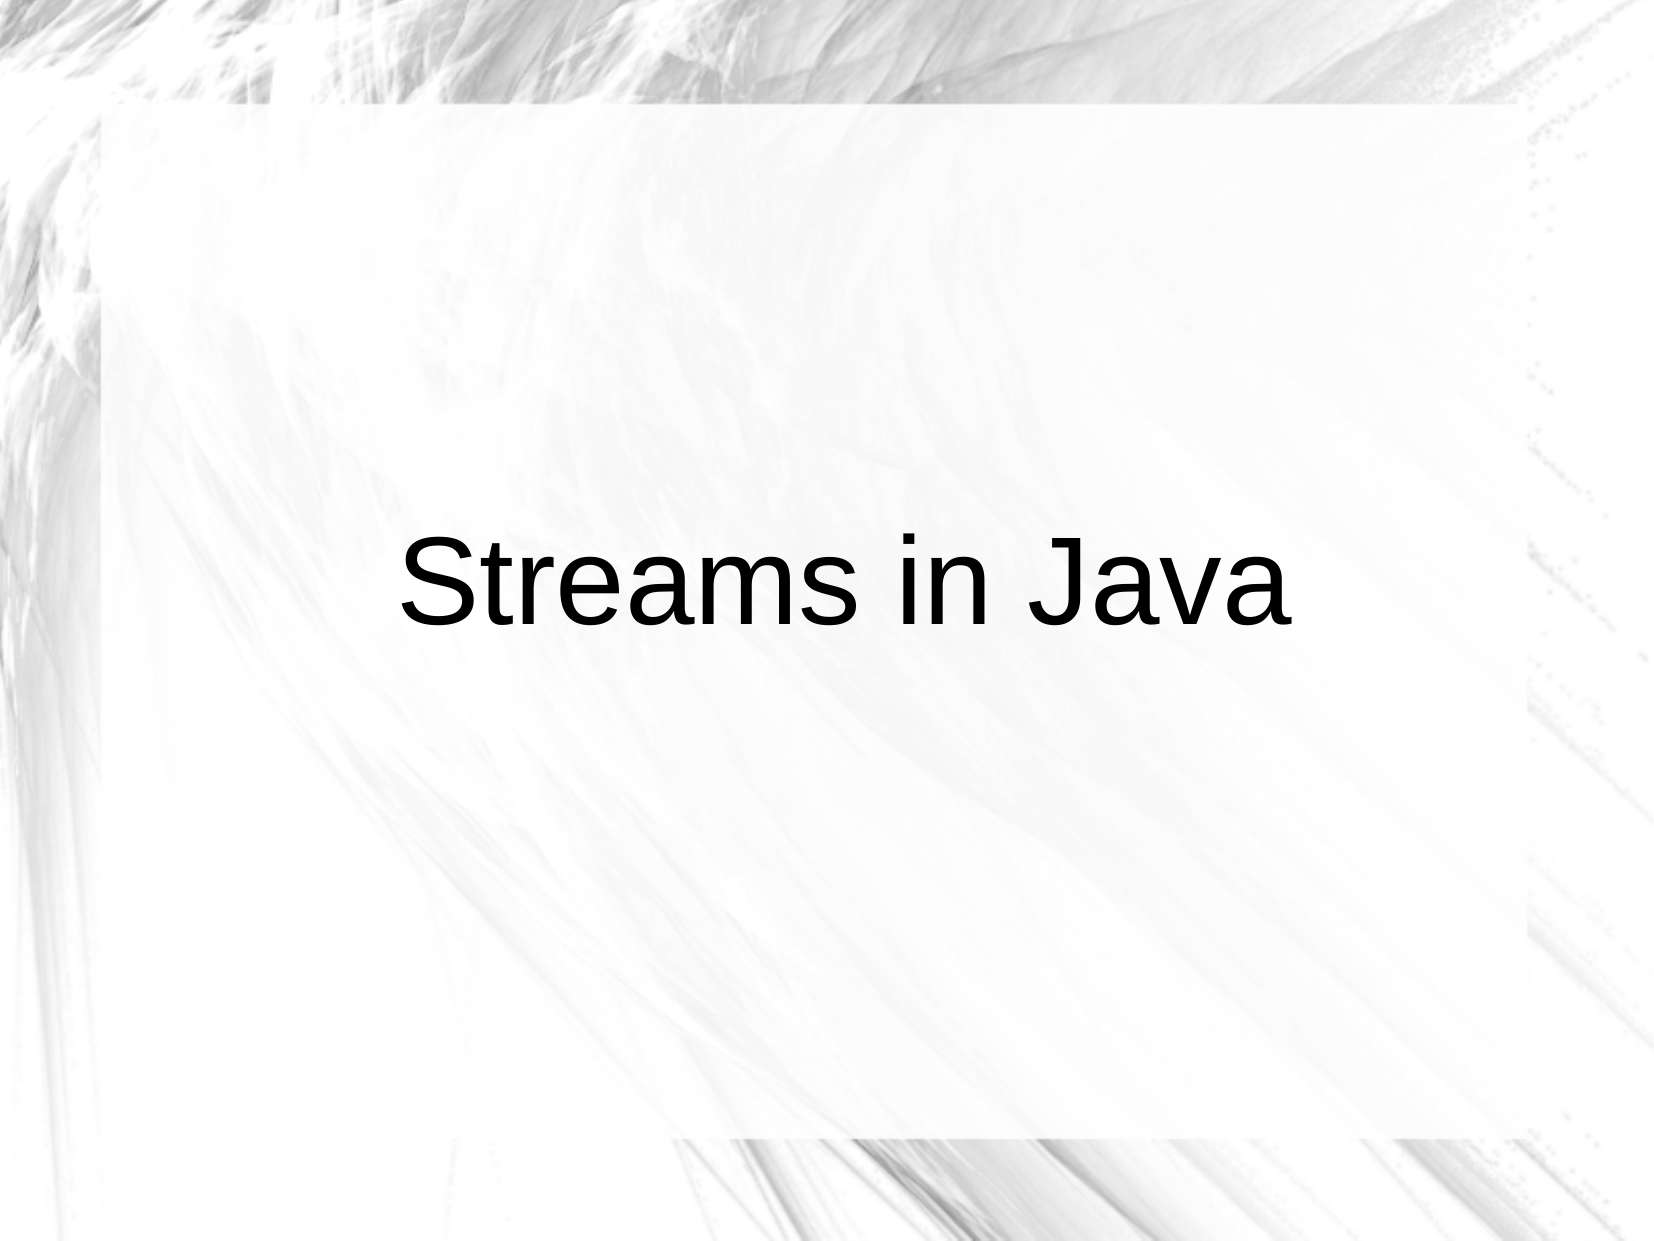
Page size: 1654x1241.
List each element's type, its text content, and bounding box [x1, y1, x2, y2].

list Streams in Java [118, 319, 1571, 1102]
picture [0, 0, 1654, 1241]
